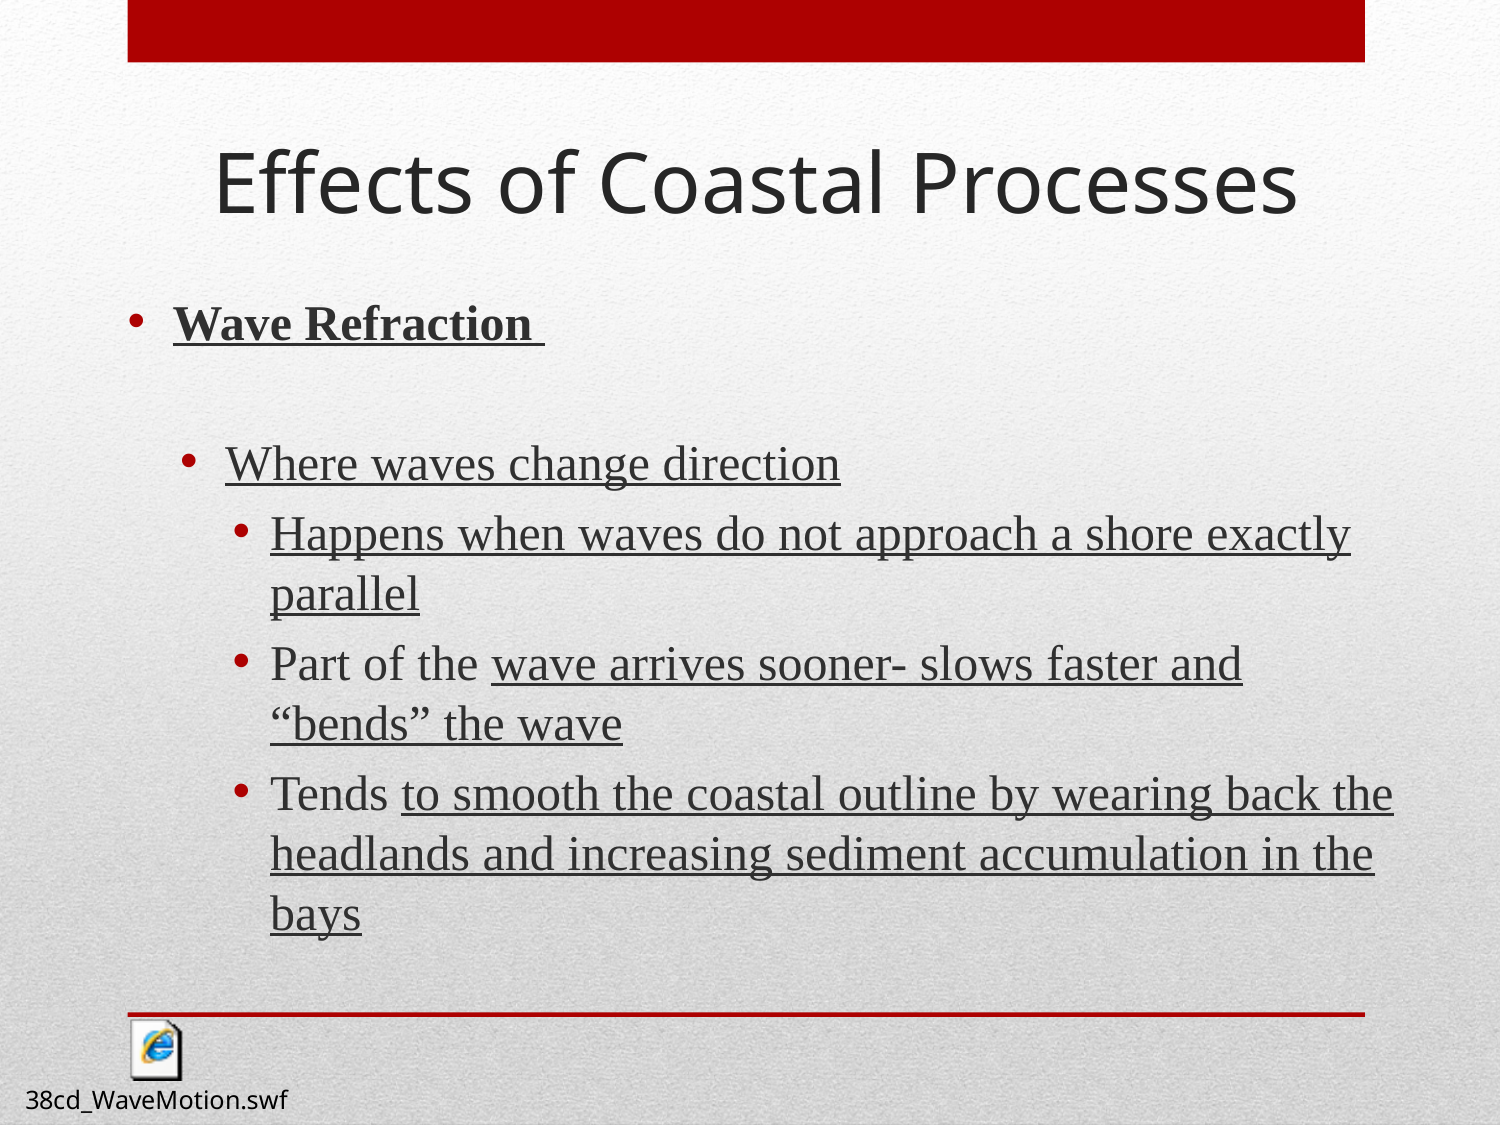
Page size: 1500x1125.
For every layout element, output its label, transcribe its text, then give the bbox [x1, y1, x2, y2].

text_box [0, 1011, 314, 1125]
list Wave Refraction Where waves change direction Happens when waves do not approach a shore exactly parallel Part of the wave arrives sooner- slows faster and “bends” the wave Tends to smooth the coastal outline by wearing back the headlands and increasing sediment accumulation in the bays [112, 212, 1425, 1019]
title Effects of Coastal Processes [187, 50, 1325, 238]
